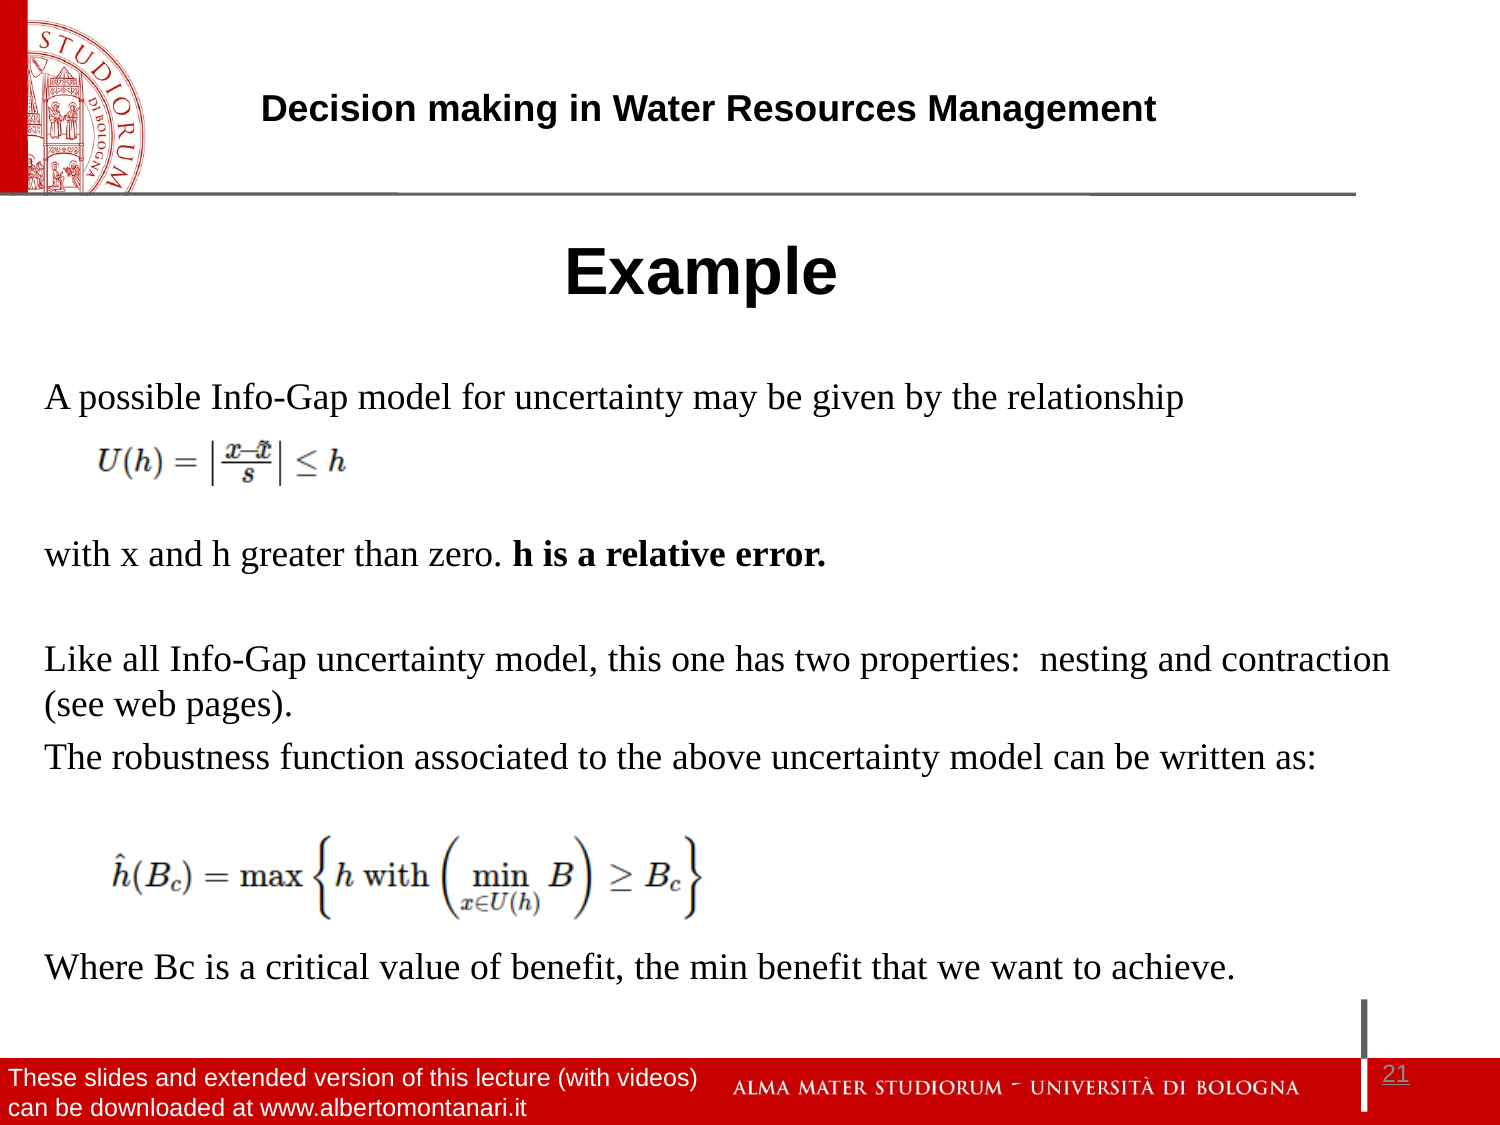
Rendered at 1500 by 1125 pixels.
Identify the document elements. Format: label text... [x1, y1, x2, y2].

list A possible Info-Gap model for uncertainty may be given by the relationship with x and h greater than zero. h is a relative error. Like all Info-Gap uncertainty model, this one has two properties: nesting and contraction (see web pages). The robustness function associated to the above uncertainty model can be written as: Where Bc is a critical value of benefit, the min benefit that we want to achieve. [29, 364, 1447, 1047]
picture [93, 433, 347, 486]
text_box Example [105, 220, 1298, 316]
picture [101, 825, 704, 926]
picture [28, 16, 151, 192]
picture [0, 1058, 1500, 1125]
slide_number 21 [1074, 1042, 1425, 1103]
